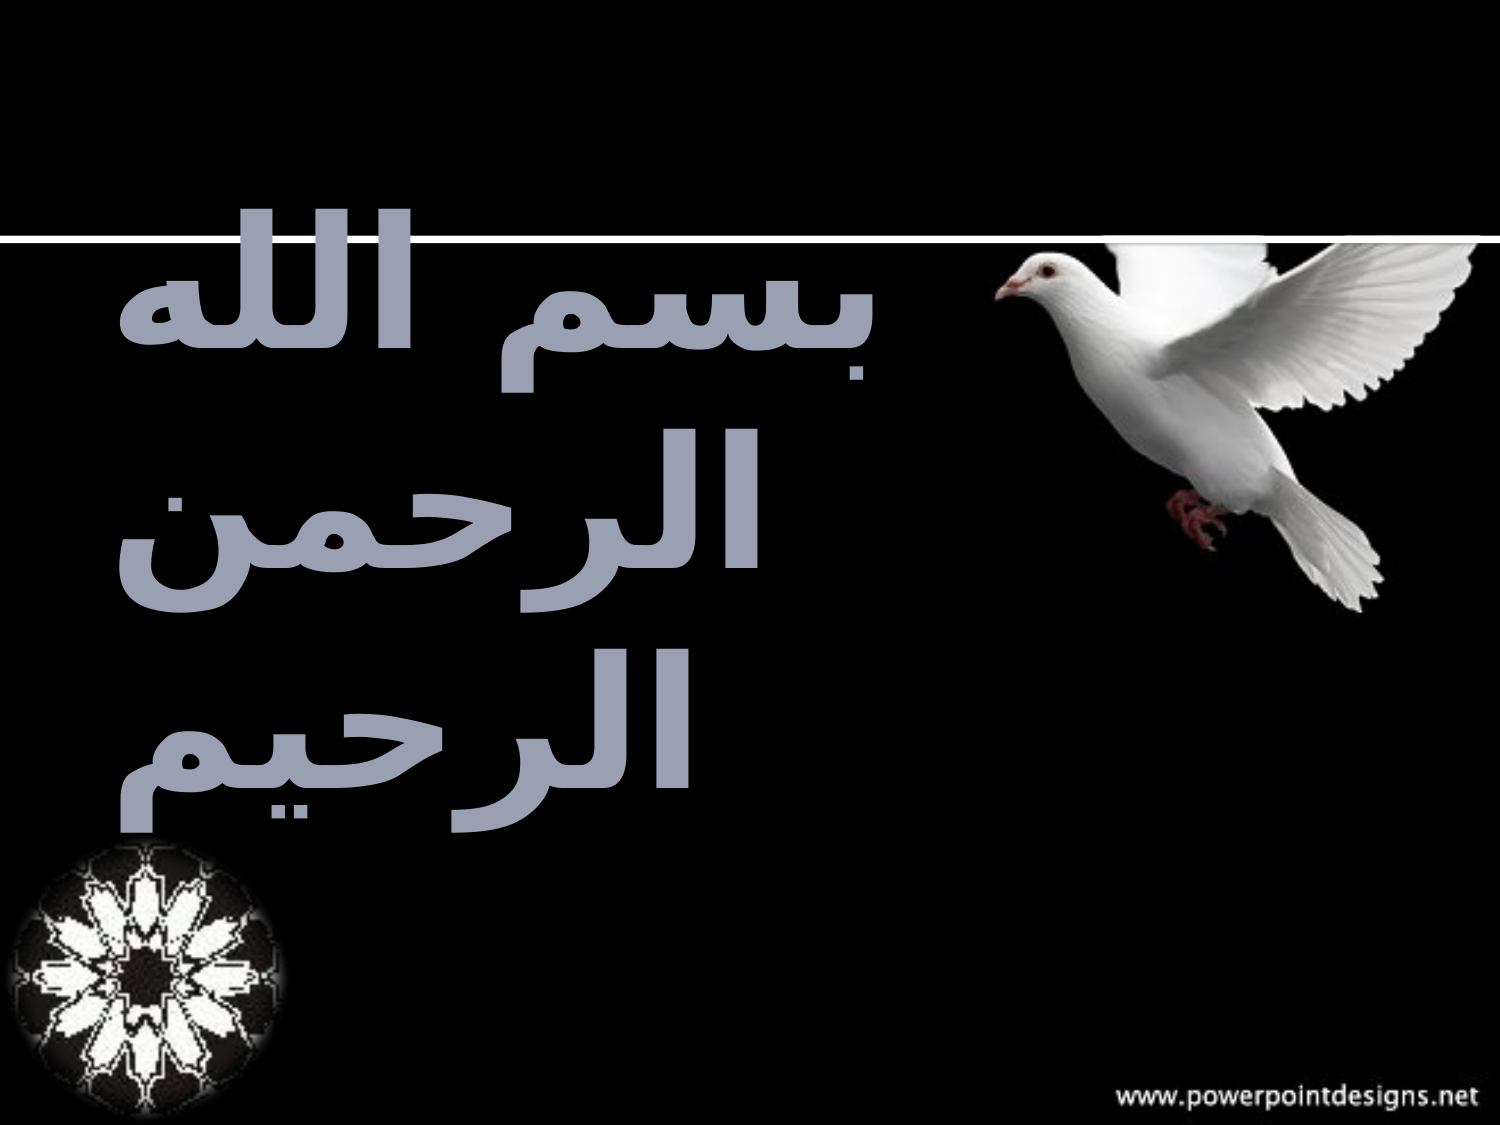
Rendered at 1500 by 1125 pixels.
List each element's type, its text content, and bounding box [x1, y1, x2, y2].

title بسم الله الرحمن الرحيم [93, 152, 1179, 839]
picture [0, 244, 1500, 1125]
